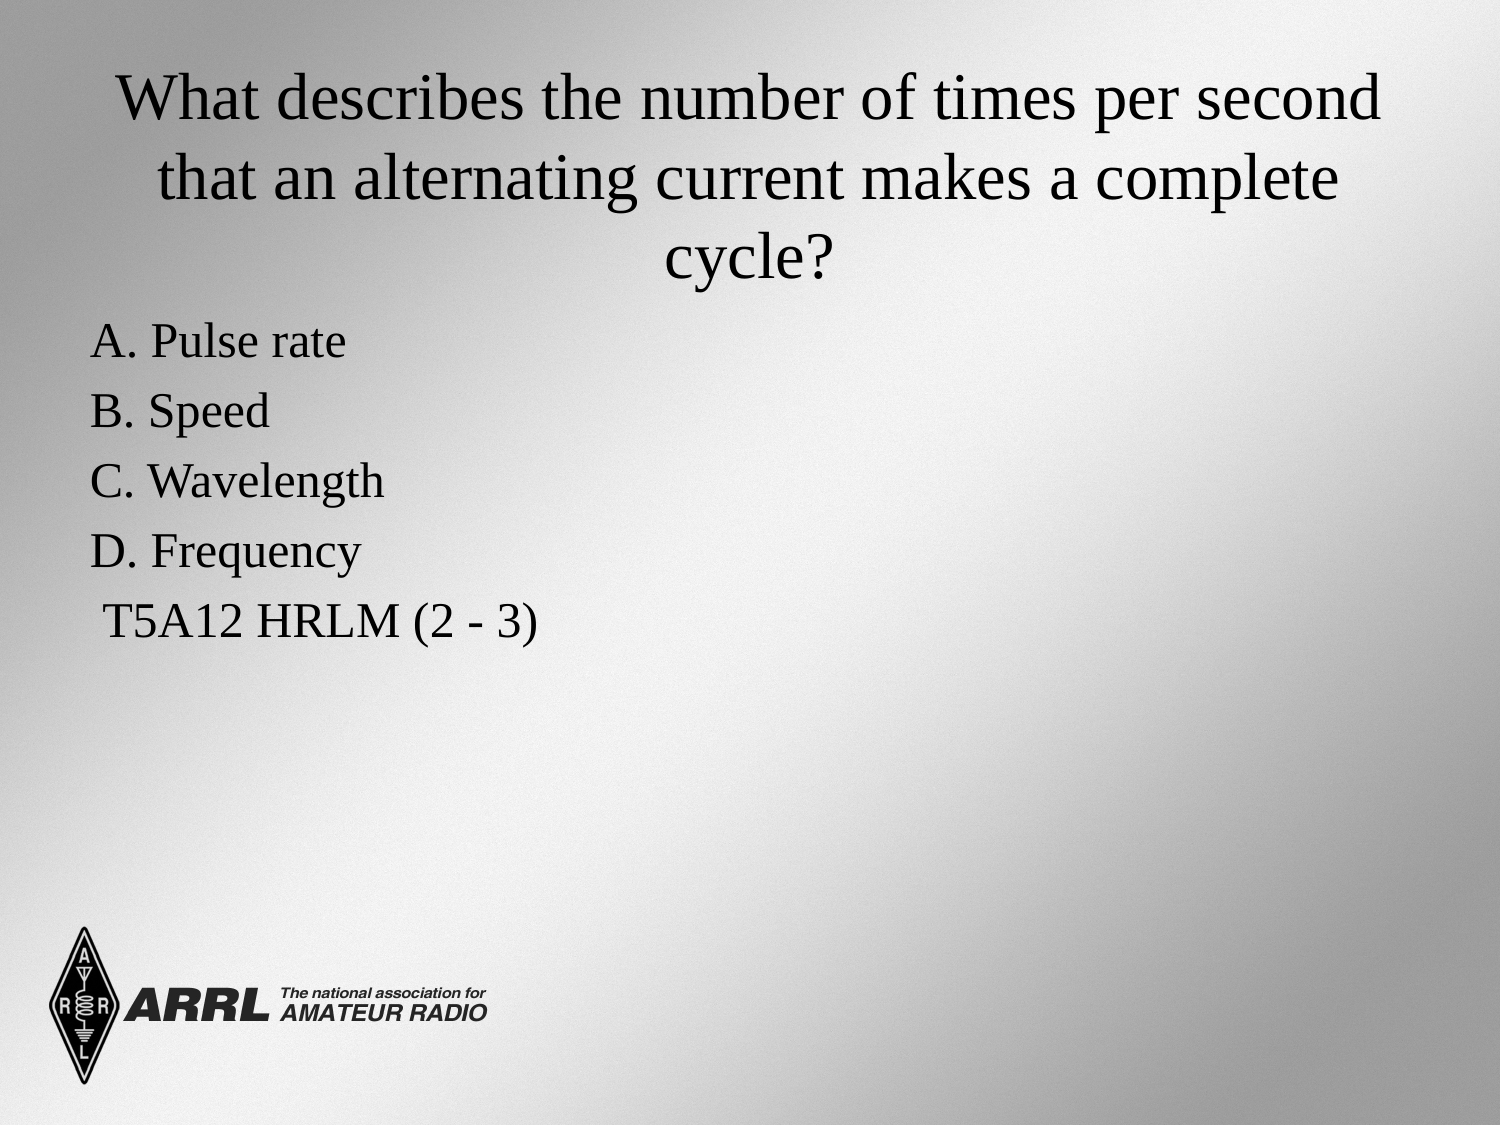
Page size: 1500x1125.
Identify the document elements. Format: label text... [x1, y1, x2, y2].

title What describes the number of times per second that an alternating current makes a complete cycle? [75, 45, 1425, 233]
list A. Pulse rate B. Speed C. Wavelength D. Frequency T5A12 HRLM (2 - 3) [75, 299, 1425, 1005]
picture [0, 0, 1500, 1125]
